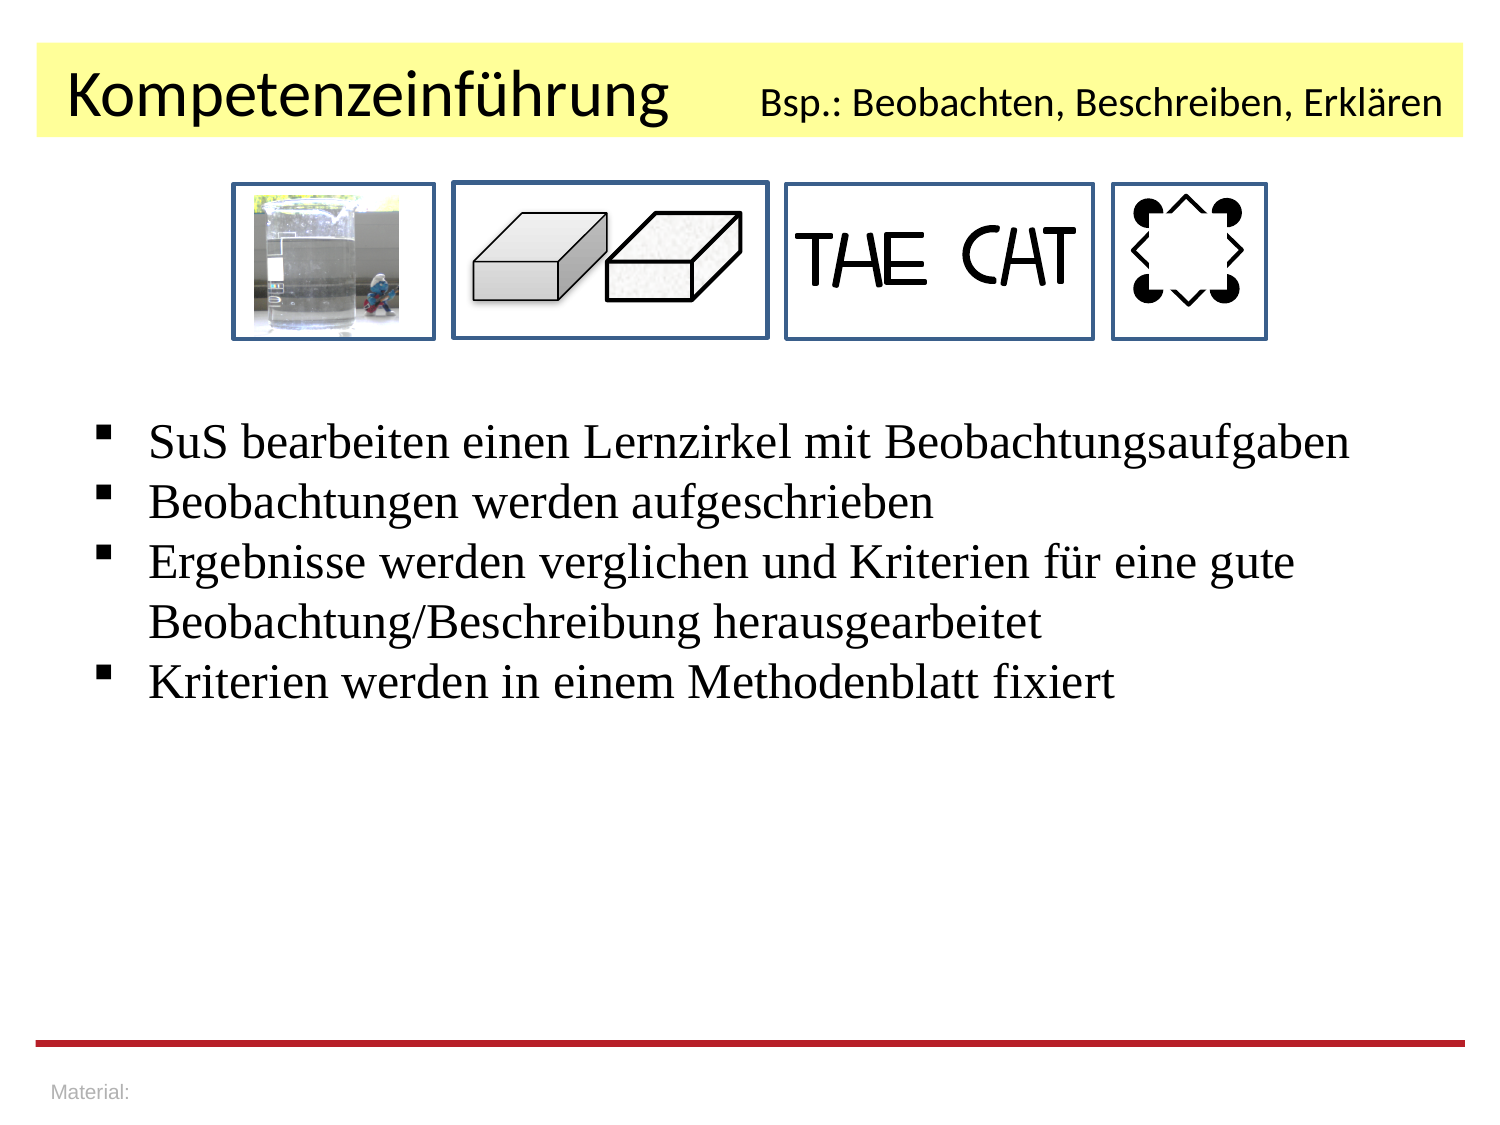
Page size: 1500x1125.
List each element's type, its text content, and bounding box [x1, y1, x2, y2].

list [41, 149, 1459, 1024]
title Kompetenzeinführung Bsp.: Beobachten, Beschreiben, Erklären [41, 42, 1459, 149]
text_box SuS bearbeiten einen Lernzirkel mit Beobachtungsaufgaben Beobachtungen werden aufgeschrieben Ergebnisse werden verglichen und Kriterien für eine gute Beobachtung/Beschreibung herausgearbeitet Kriterien werden in einem Methodenblatt fixiert [77, 401, 1472, 837]
footer Material: [35, 1061, 768, 1122]
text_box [233, 182, 1267, 340]
